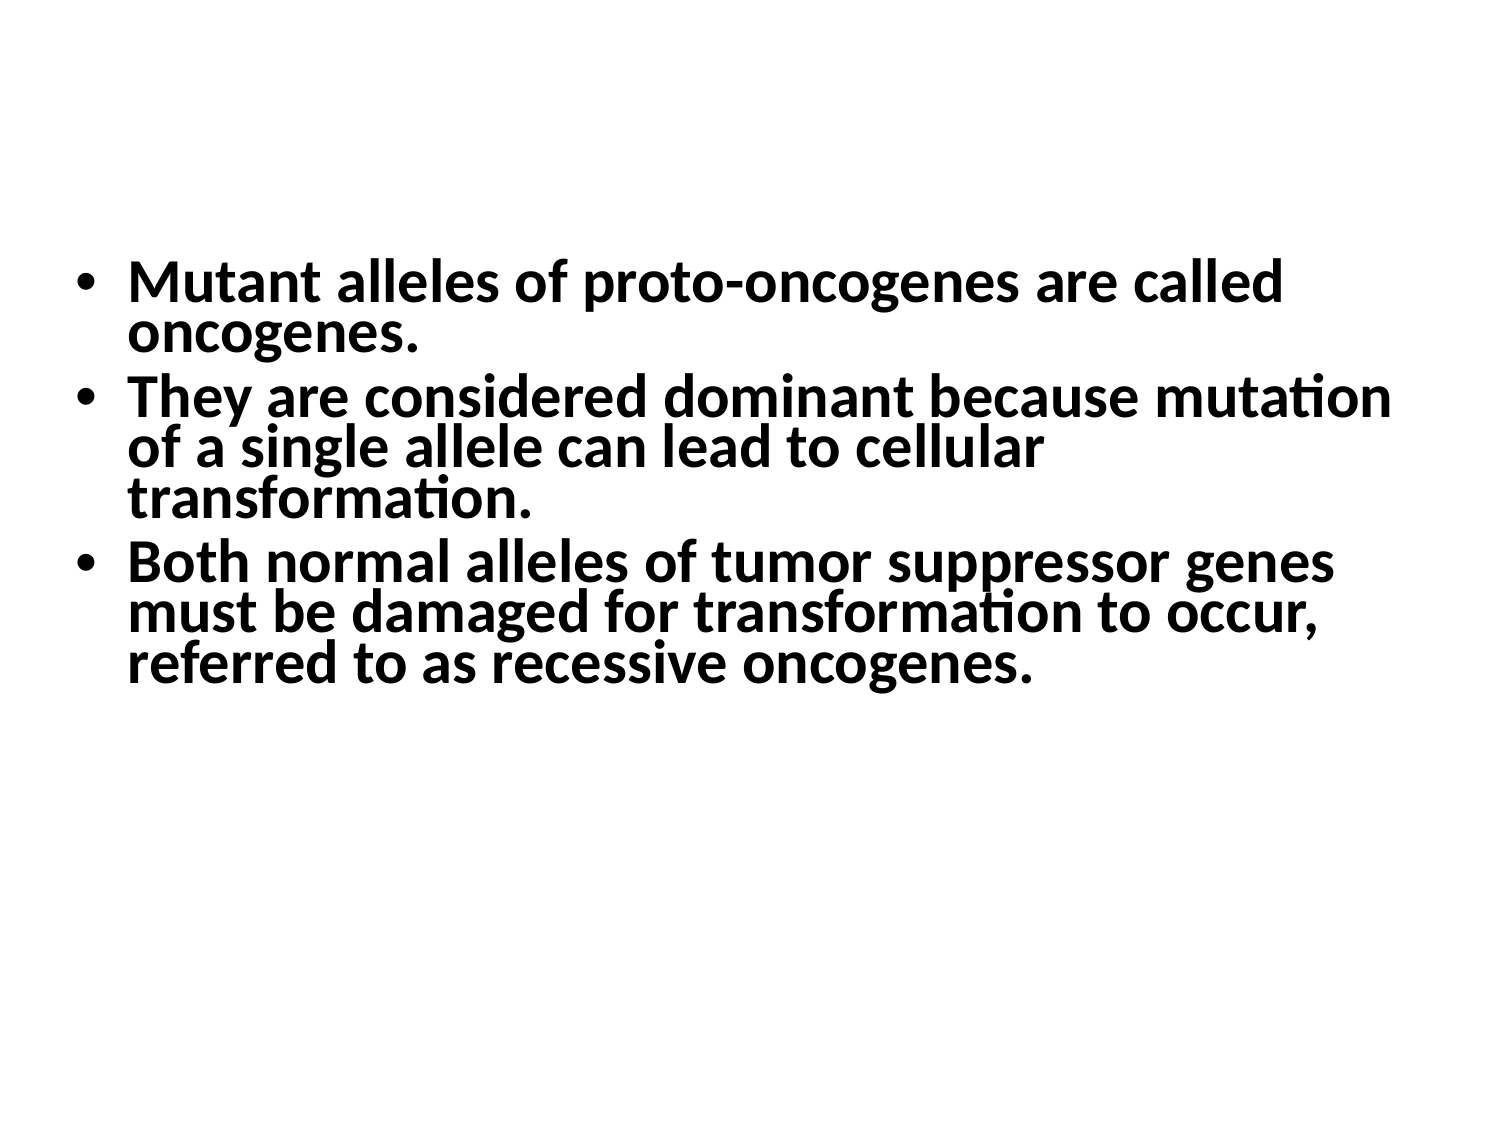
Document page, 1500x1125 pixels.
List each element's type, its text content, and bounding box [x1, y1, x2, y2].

list Mutant alleles of proto-oncogenes are called oncogenes. They are considered dominant because mutation of a single allele can lead to cellular transformation. Both normal alleles of tumor suppressor genes must be damaged for transformation to occur, referred to as recessive oncogenes. [75, 262, 1425, 1005]
